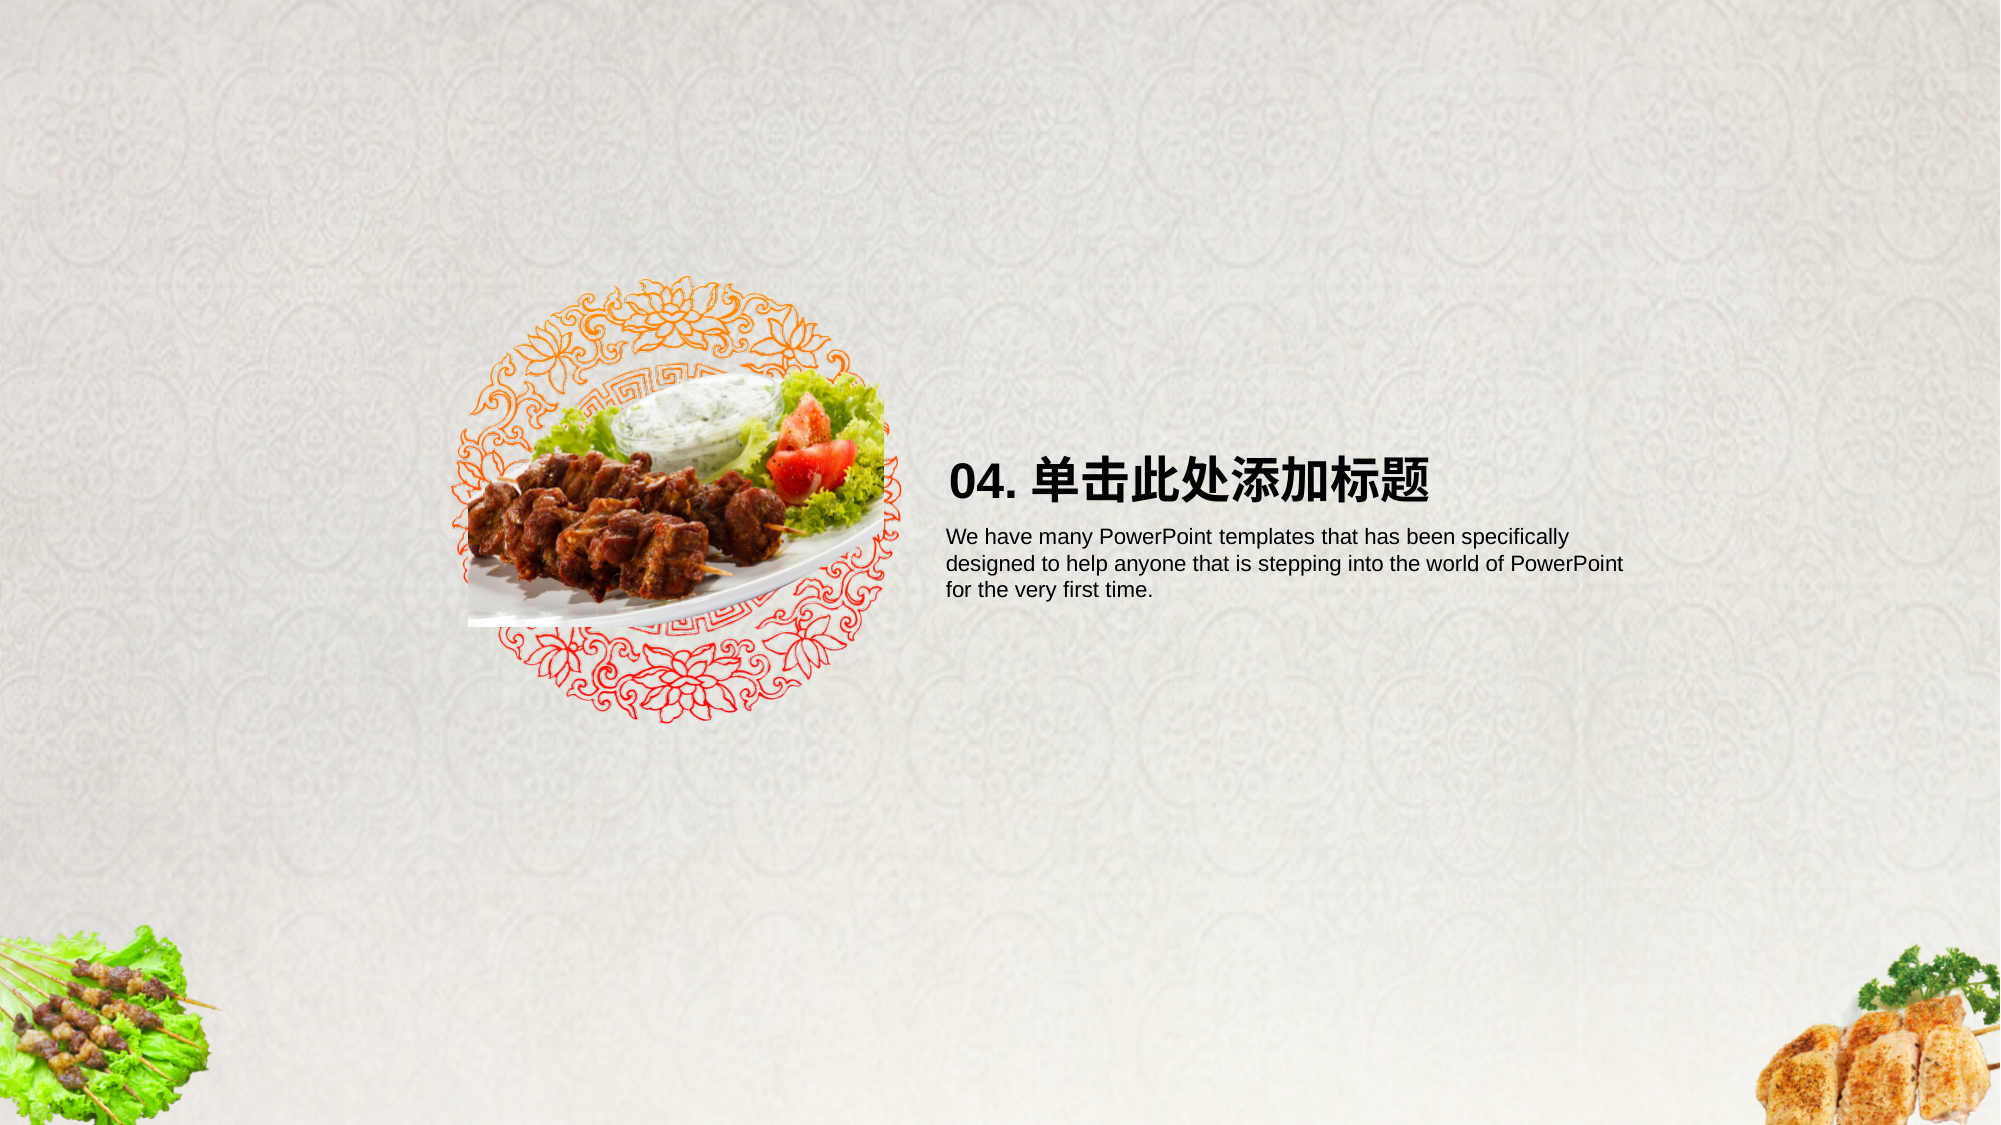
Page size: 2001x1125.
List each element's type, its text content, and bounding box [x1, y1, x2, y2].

text_box 04.单击此处添加标题 [948, 448, 1604, 509]
text_box We have many PowerPoint templates that has been specifically designed to help anyone that is stepping into the world of PowerPoint for the very first time. [931, 514, 1656, 610]
picture [0, 0, 2001, 1125]
